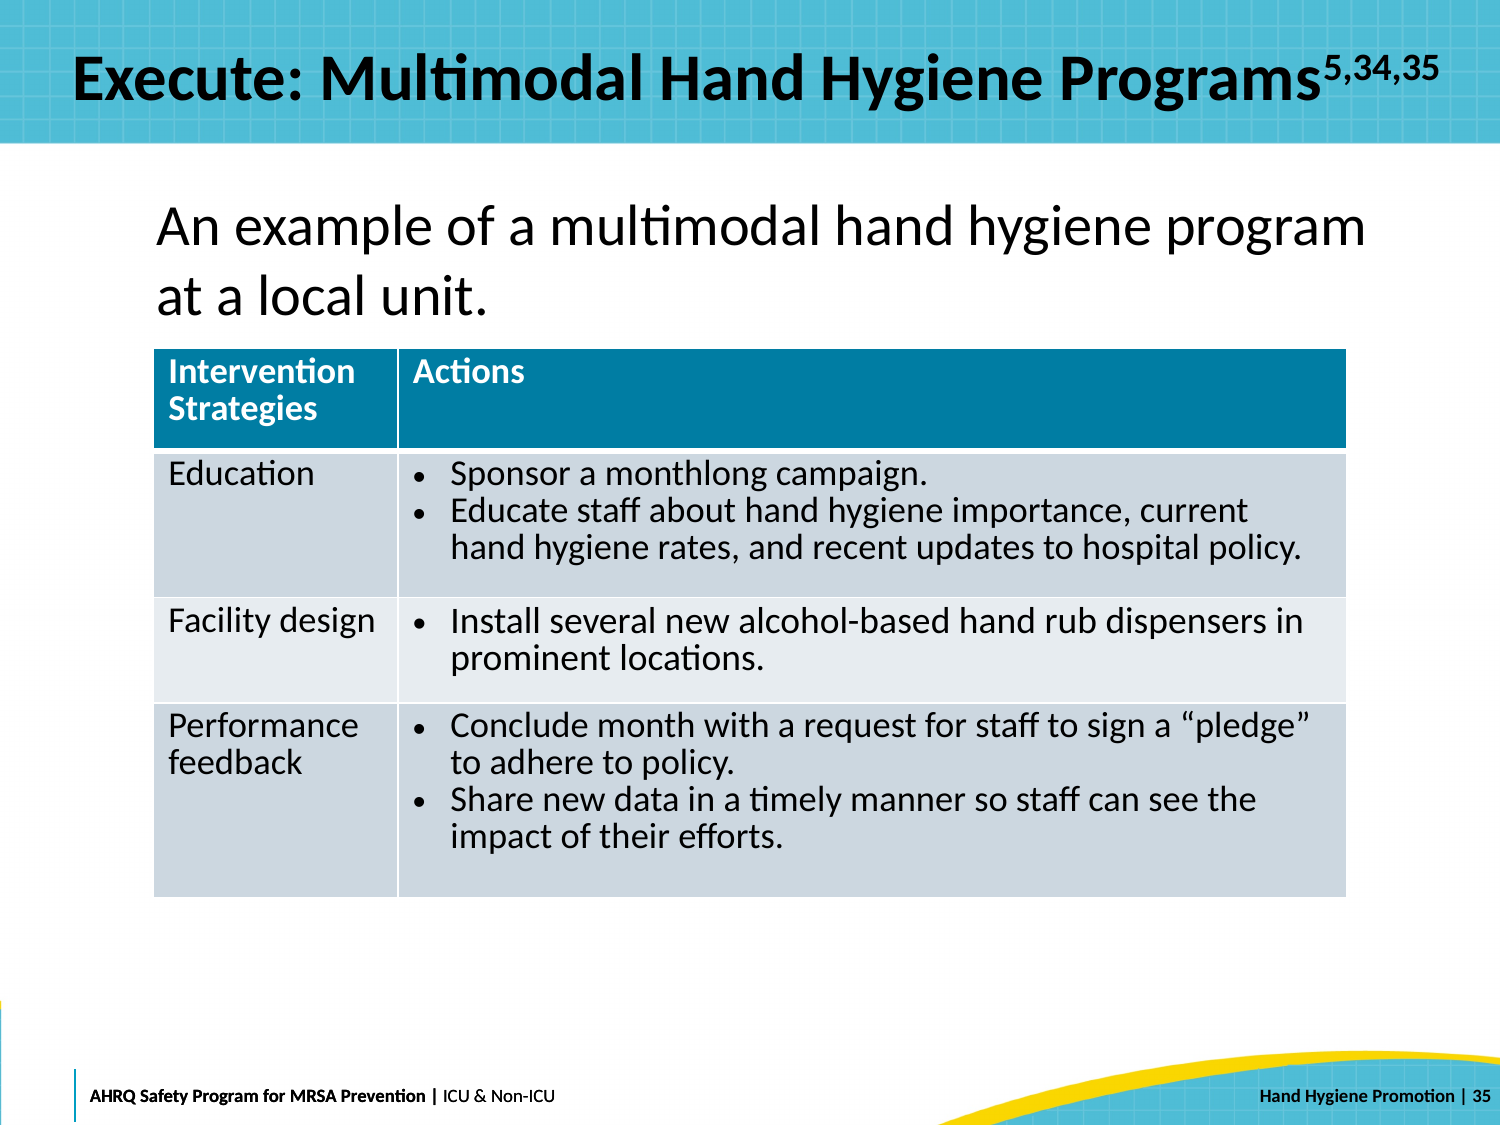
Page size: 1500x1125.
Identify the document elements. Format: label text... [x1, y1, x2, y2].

table_cell Sponsor a monthlong campaign. Educate staff about hand hygiene importance, current hand hygiene rates, and recent updates to hospital policy. [399, 454, 1346, 597]
table_cell Facility design [154, 598, 397, 702]
table_header Actions [399, 349, 1346, 448]
table_cell Education [154, 454, 397, 597]
table_cell Performance feedback [154, 704, 397, 897]
table_cell Conclude month with a request for staff to sign a “pledge” to adhere to policy. Share new data in a timely manner so staff can see the impact of their efforts. [399, 704, 1346, 897]
table_cell Install several new alcohol-based hand rub dispensers in prominent locations. [399, 598, 1346, 702]
slide_number | 35 [1455, 1065, 1500, 1125]
list An example of a multimodal hand hygiene program at a local unit. [141, 179, 1414, 339]
title Execute: Multimodal Hand Hygiene Programs5,34,35 [57, 0, 1482, 150]
picture [0, 0, 1500, 1125]
table_header Intervention Strategies [154, 349, 397, 448]
